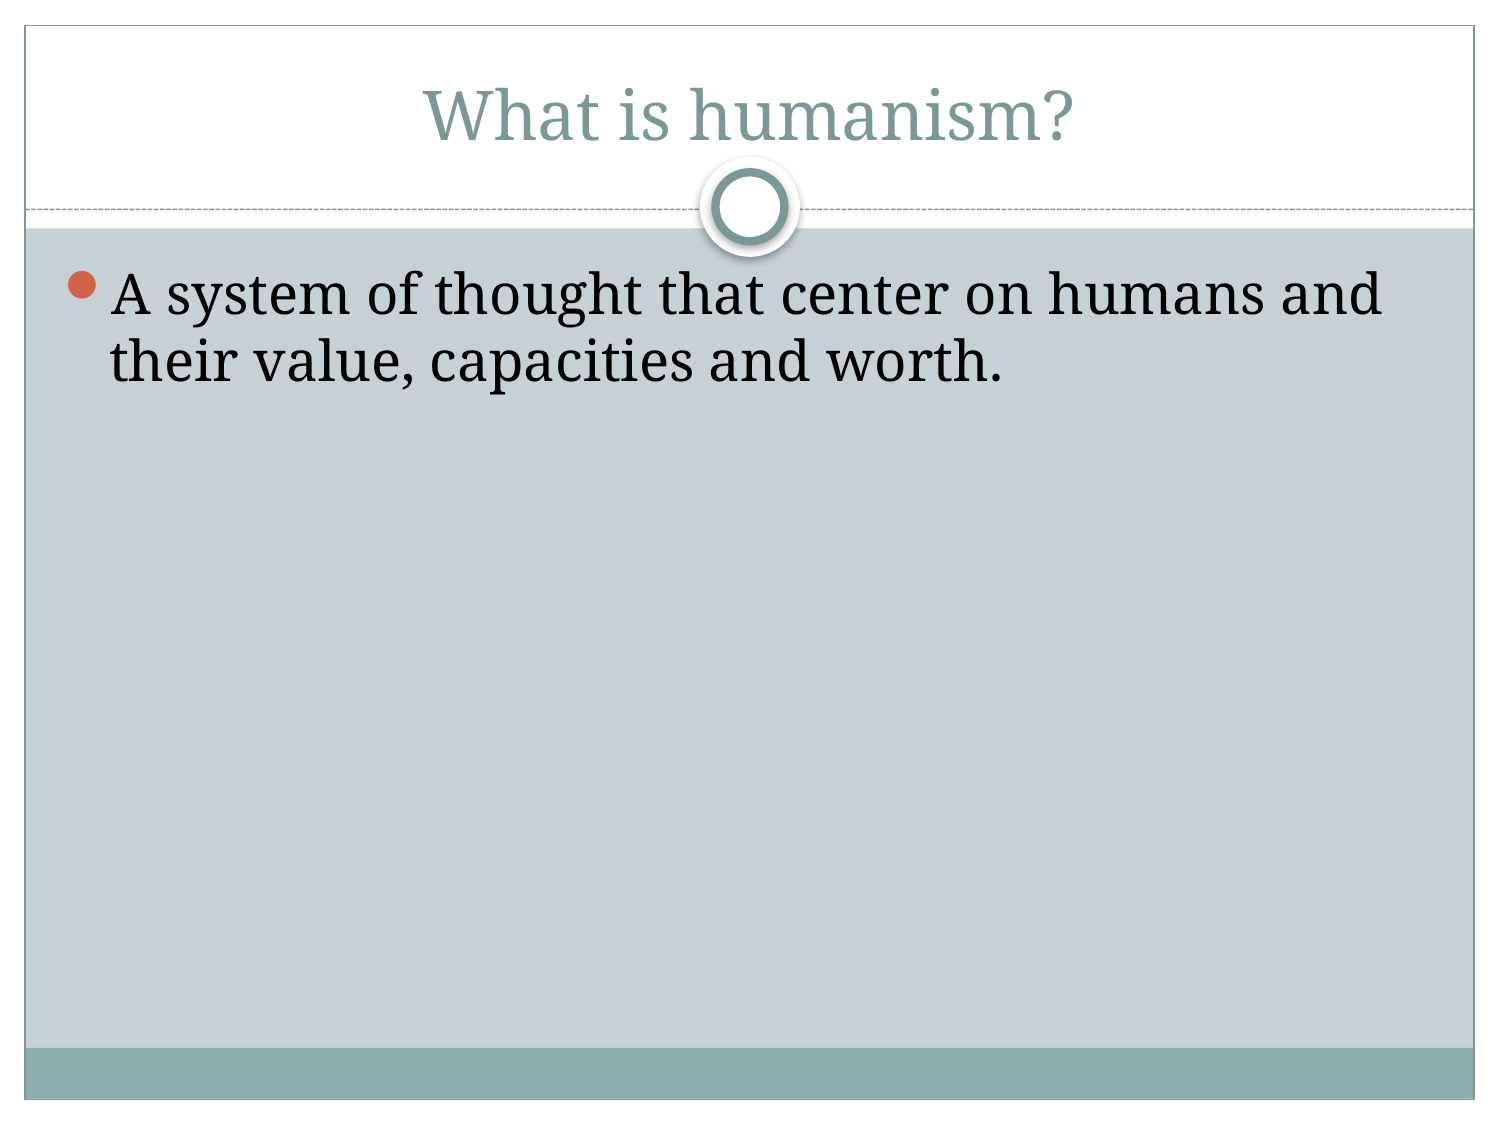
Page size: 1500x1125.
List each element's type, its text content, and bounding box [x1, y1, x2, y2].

title What is humanism? [49, 37, 1450, 162]
list A system of thought that center on humans and their value, capacities and worth. [49, 250, 1445, 1001]
